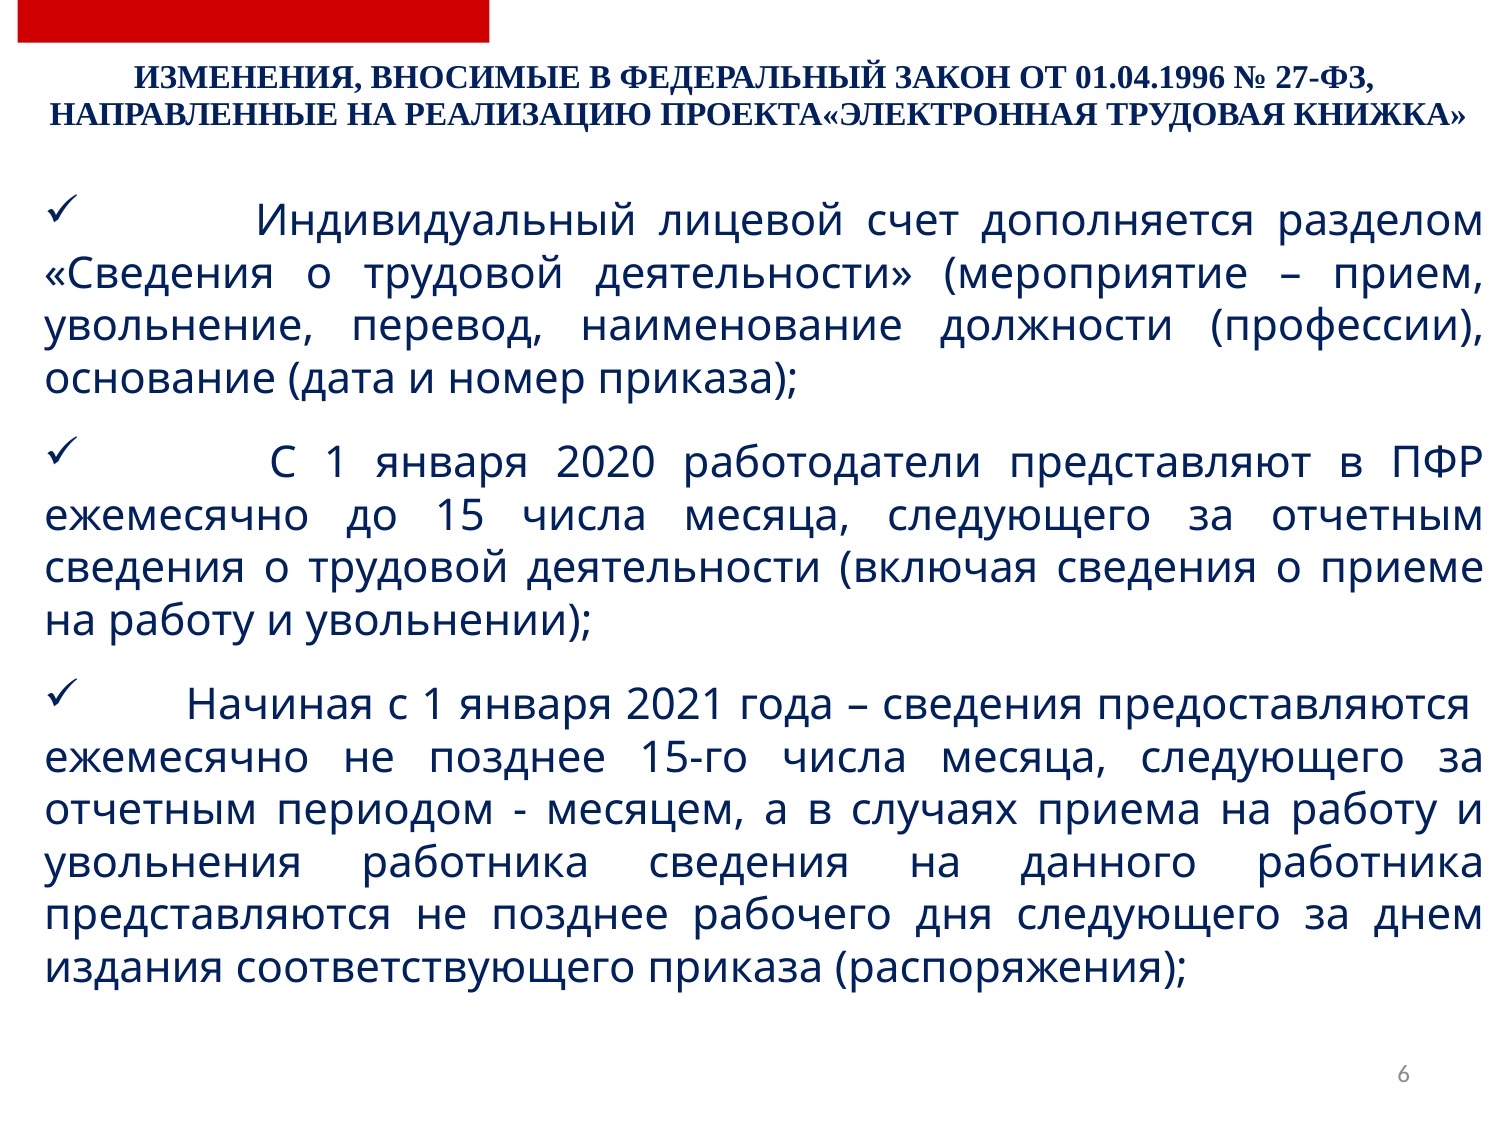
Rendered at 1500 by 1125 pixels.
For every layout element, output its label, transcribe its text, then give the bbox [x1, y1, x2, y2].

text_box Индивидуальный лицевой счет дополняется разделом «Сведения о трудовой деятельности» (мероприятие – прием, увольнение, перевод, наименование должности (профессии), основание (дата и номер приказа); С 1 января 2020 работодатели представляют в ПФР ежемесячно до 15 числа месяца, следующего за отчетным сведения о трудовой деятельности (включая сведения о приеме на работу и увольнении); Начиная с 1 января 2021 года – сведения предоставляются ежемесячно не позднее 15-го числа месяца, следующего за отчетным периодом - месяцем, а в случаях приема на работу и увольнения работника сведения на данного работника представляются не позднее рабочего дня следующего за днем издания соответствующего приказа (распоряжения); [29, 184, 1500, 1024]
slide_number 6 [1074, 1042, 1425, 1103]
table_header ИЗМЕНЕНИЯ, ВНОСИМЫЕ В ФЕДЕРАЛЬНЫЙ ЗАКОН ОТ 01.04.1996 № 27-ФЗ, НАПРАВЛЕННЫЕ НА РЕАЛИЗАЦИЮ ПРОЕКТА«ЭЛЕКТРОННАЯ ТРУДОВАЯ КНИЖКА» [18, 14, 1500, 140]
text_box [16, 0, 491, 45]
